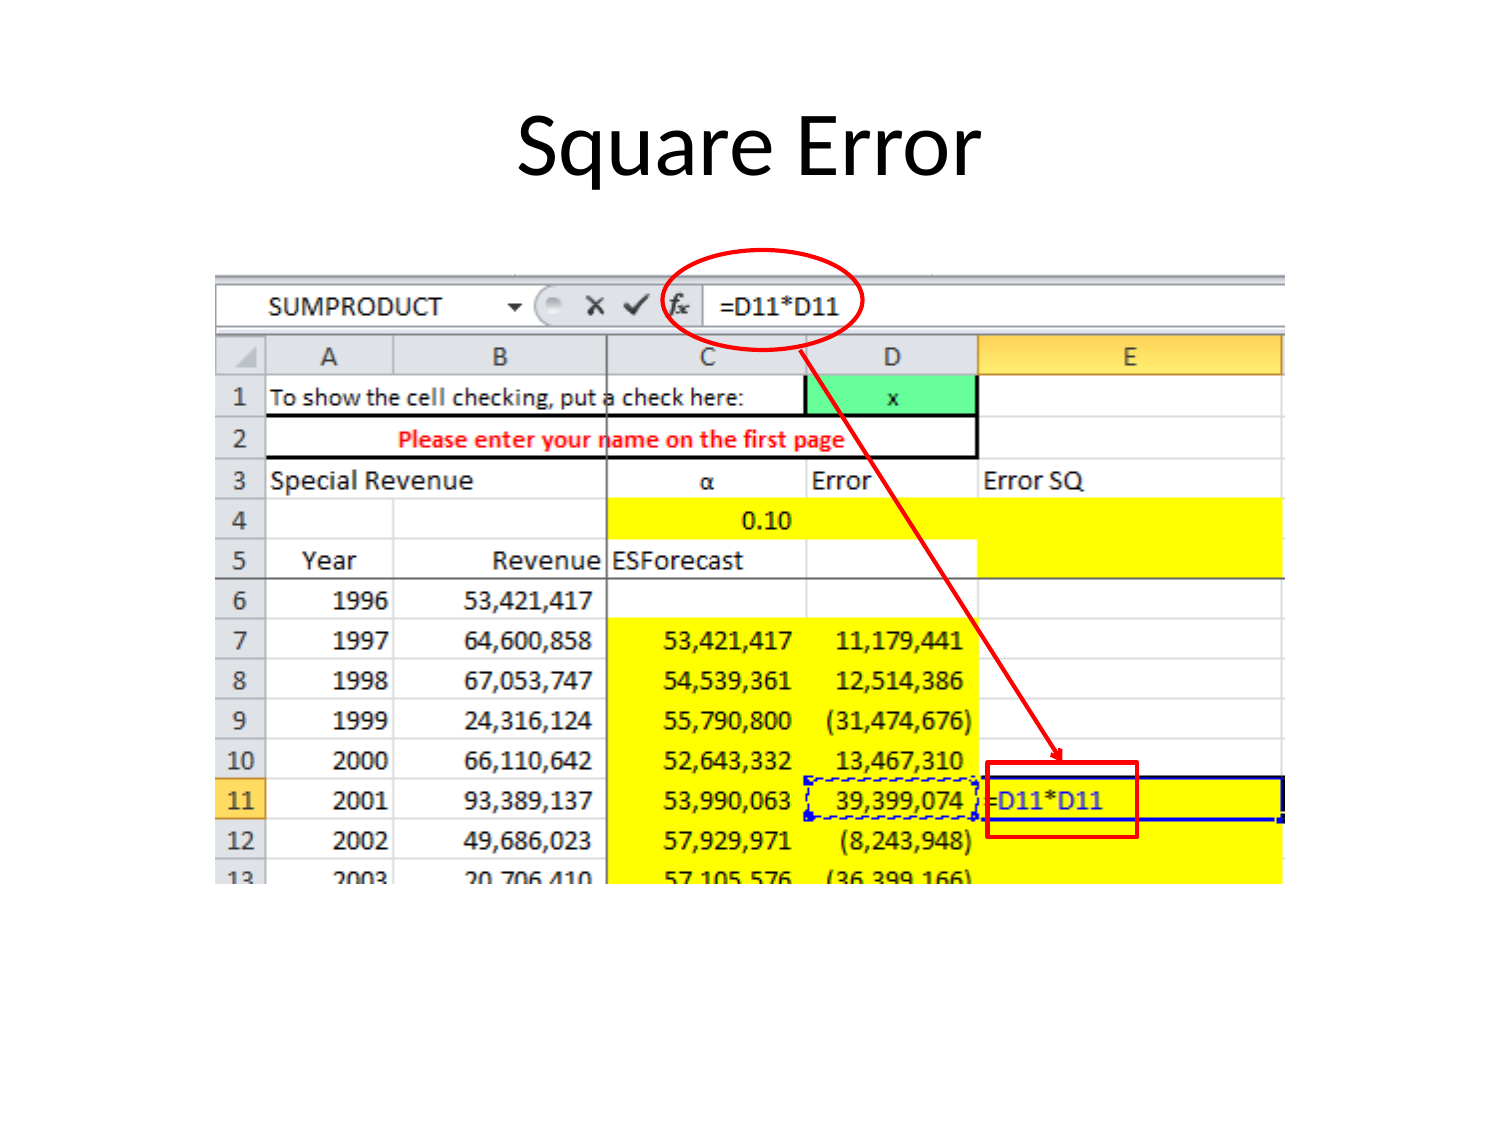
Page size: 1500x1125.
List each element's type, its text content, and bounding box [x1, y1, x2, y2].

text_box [799, 349, 1063, 763]
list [215, 274, 1285, 884]
title Square Error [75, 45, 1425, 233]
text_box [674, 247, 851, 273]
